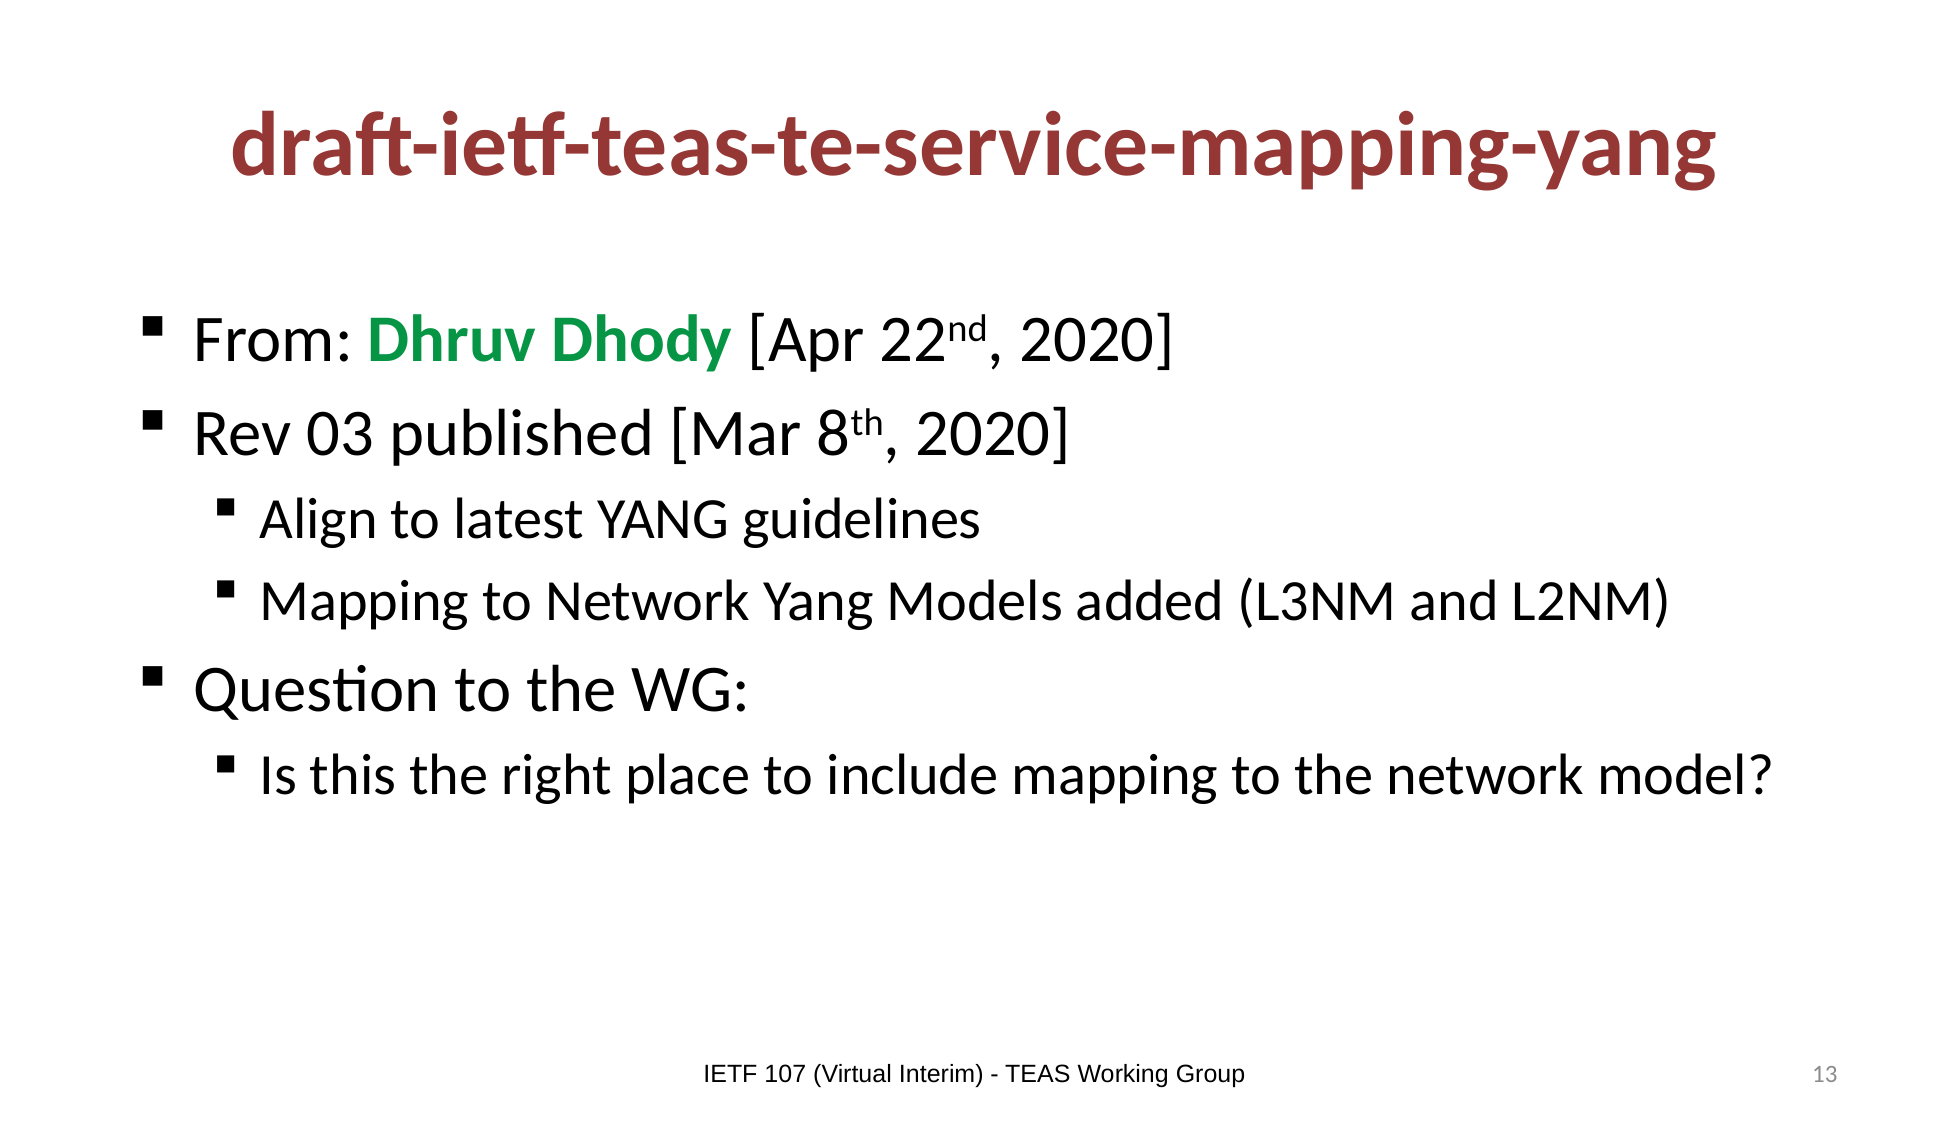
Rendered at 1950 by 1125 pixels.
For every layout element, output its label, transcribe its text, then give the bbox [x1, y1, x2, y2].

slide_number 13 [1397, 1042, 1853, 1103]
title draft-ietf-teas-te-service-mapping-yang [97, 45, 1853, 233]
list [97, 262, 1853, 1005]
text_box From: Dhruv Dhody [Apr 22nd, 2020] Rev 03 published [Mar 8th, 2020] Align to latest YANG guidelines Mapping to Network Yang Models added (L3NM and L2NM) Question to the WG: Is this the right place to include mapping to the network model? [122, 287, 1878, 1030]
footer IETF 107 (Virtual Interim) - TEAS Working Group [666, 1042, 1284, 1103]
